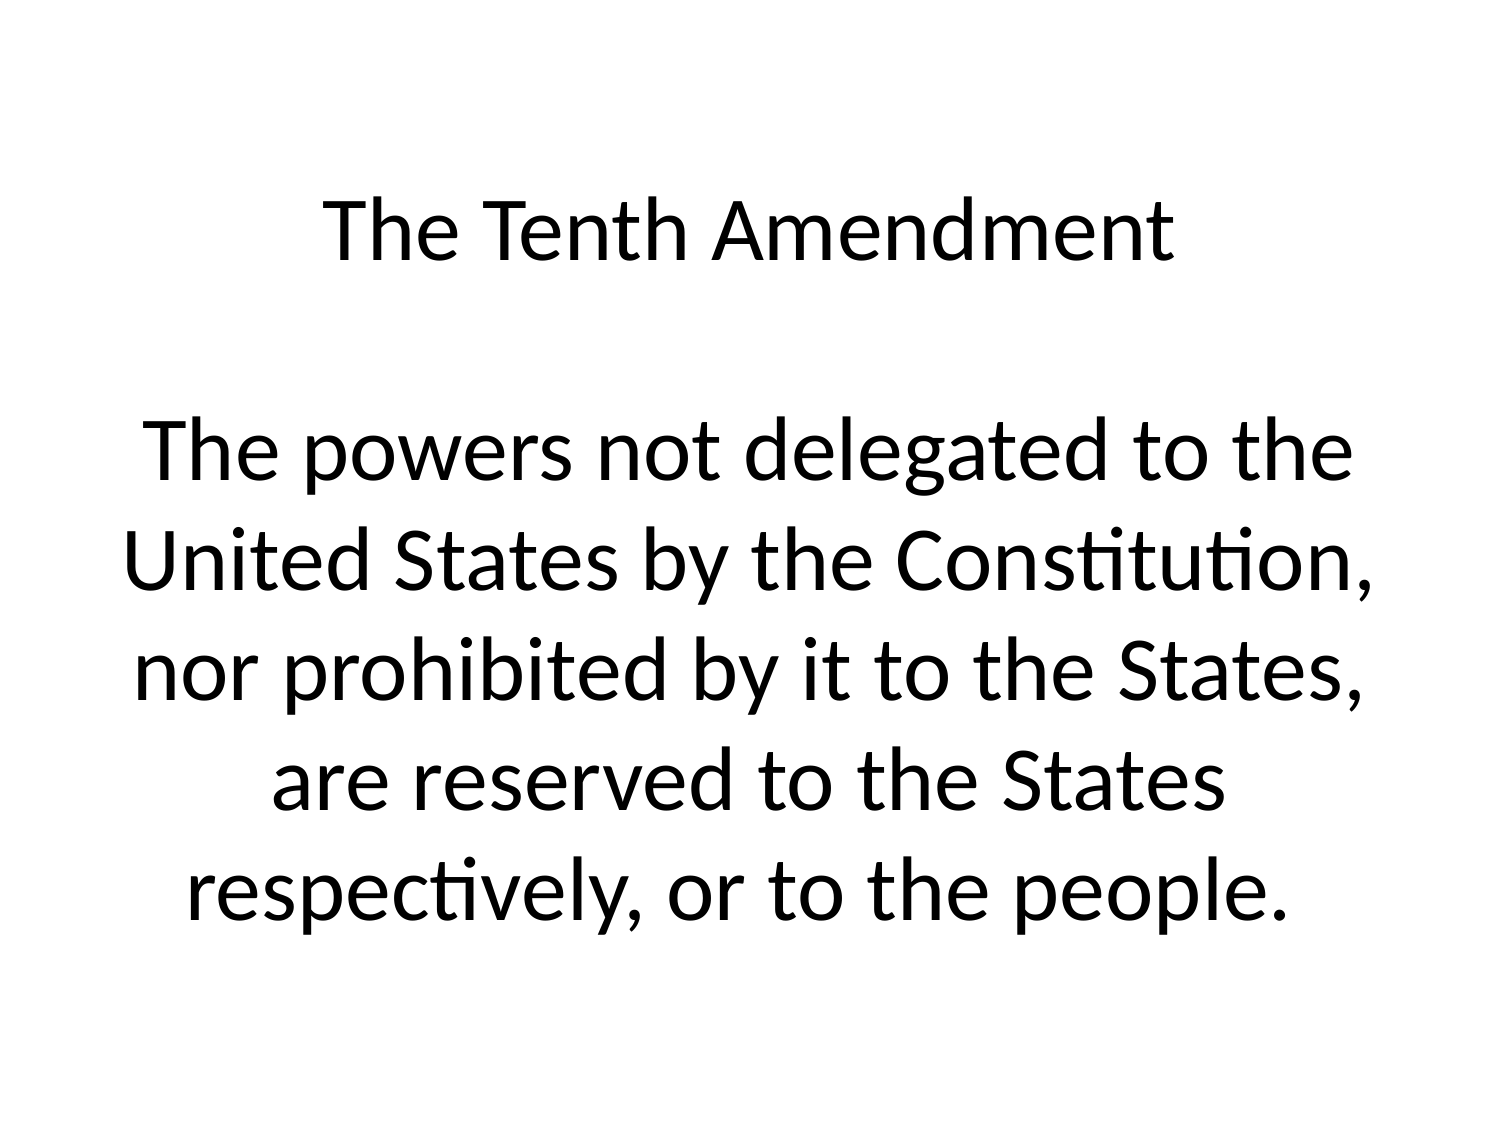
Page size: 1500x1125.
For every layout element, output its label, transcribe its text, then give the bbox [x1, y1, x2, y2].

title The Tenth Amendment The powers not delegated to the United States by the Constitution, nor prohibited by it to the States, are reserved to the States respectively, or to the people. [74, 44, 1426, 1063]
